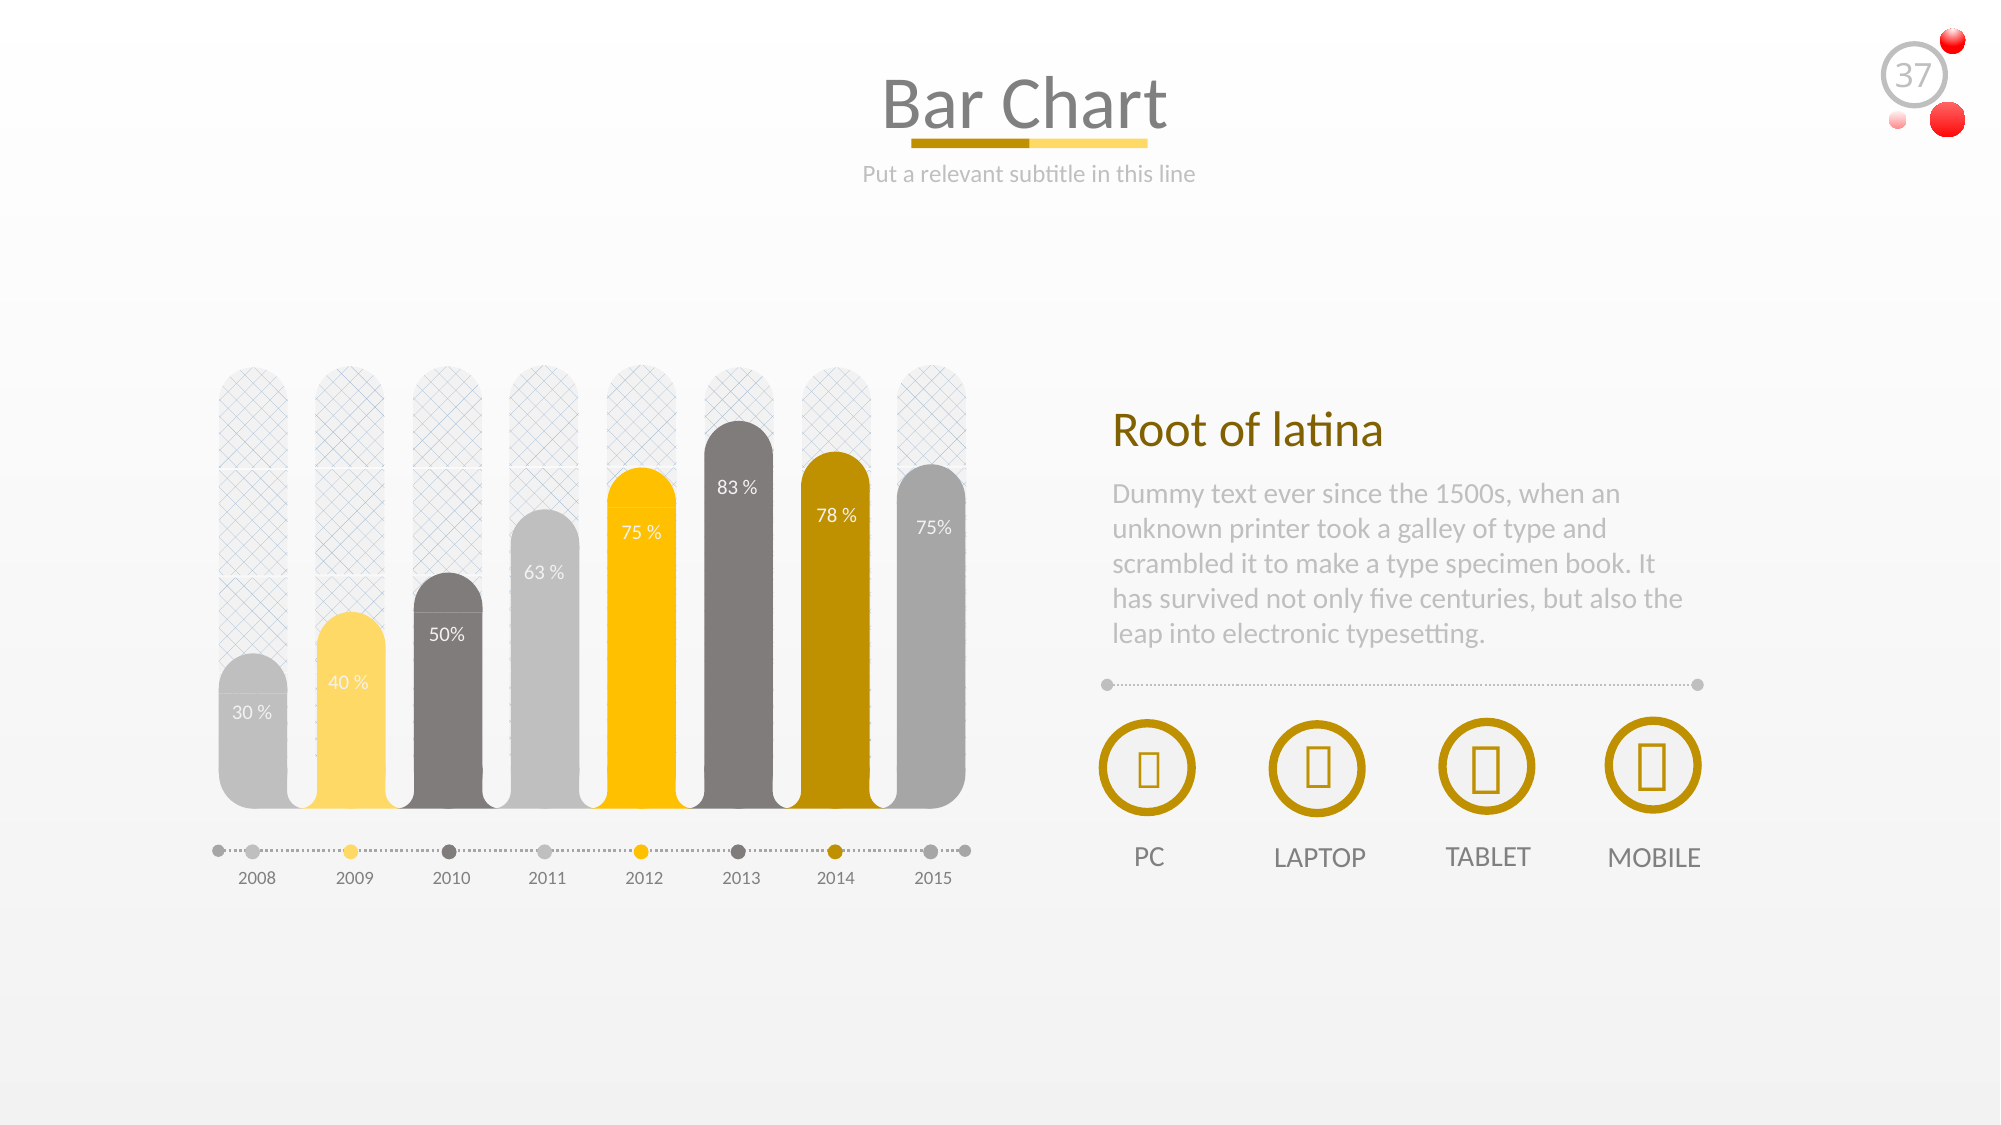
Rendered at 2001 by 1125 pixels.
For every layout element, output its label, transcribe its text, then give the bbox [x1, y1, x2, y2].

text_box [218, 844, 968, 897]
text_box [315, 366, 385, 611]
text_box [1588, 717, 1721, 882]
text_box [783, 451, 887, 809]
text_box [1251, 723, 1389, 882]
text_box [911, 138, 1148, 149]
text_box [879, 464, 966, 809]
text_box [299, 611, 396, 809]
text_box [897, 364, 967, 785]
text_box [802, 367, 872, 451]
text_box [493, 509, 590, 809]
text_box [606, 364, 677, 467]
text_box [590, 467, 687, 809]
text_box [509, 365, 579, 509]
text_box Put a relevant subtitle in this line [792, 142, 1267, 202]
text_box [412, 366, 482, 572]
text_box Root of latina Dummy text ever since the 1500s, when an unknown printer took a galley of type and scrambled it to make a type specimen book. It has survived not only five centuries, but also the leap into electronic typesetting. [1097, 388, 1707, 636]
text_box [218, 367, 288, 653]
text_box Bar Chart [597, 1, 1454, 152]
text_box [1102, 723, 1192, 881]
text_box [218, 653, 299, 809]
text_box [704, 367, 774, 420]
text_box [396, 572, 493, 809]
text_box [687, 420, 790, 809]
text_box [1429, 720, 1548, 881]
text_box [1876, 28, 1966, 138]
